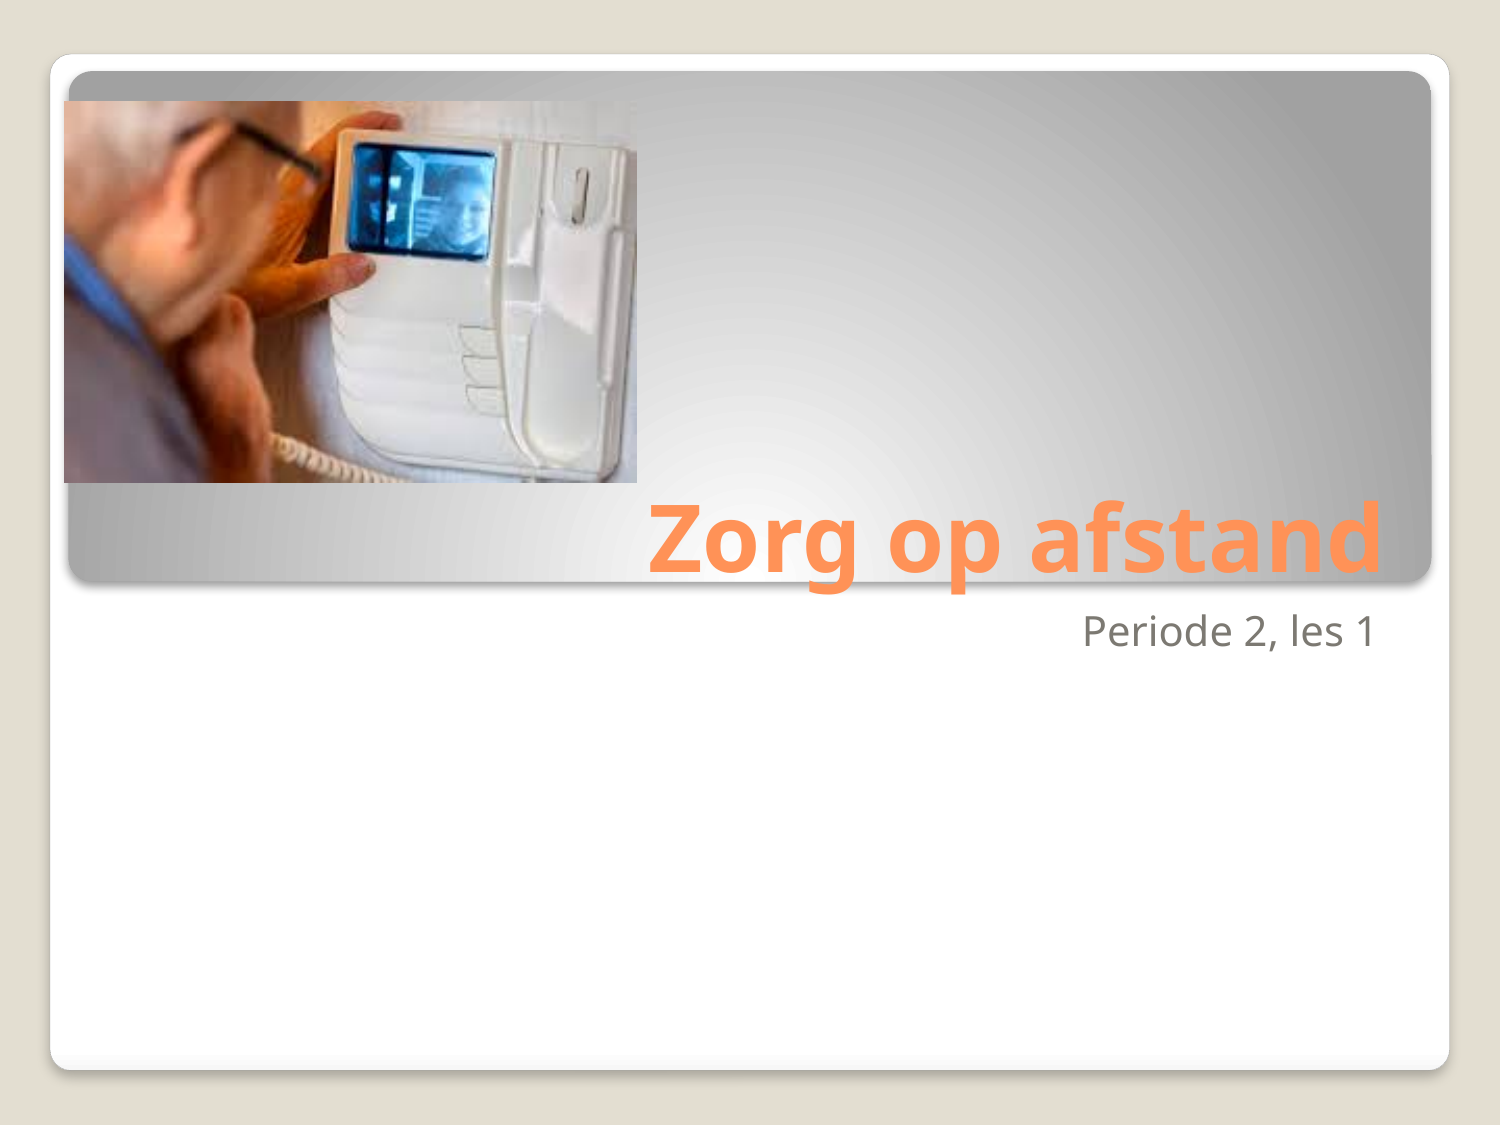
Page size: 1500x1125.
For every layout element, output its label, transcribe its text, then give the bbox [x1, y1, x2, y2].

subtitle Periode 2, les 1 [118, 604, 1394, 755]
title Zorg op afstand [118, 298, 1394, 599]
picture [64, 101, 637, 483]
